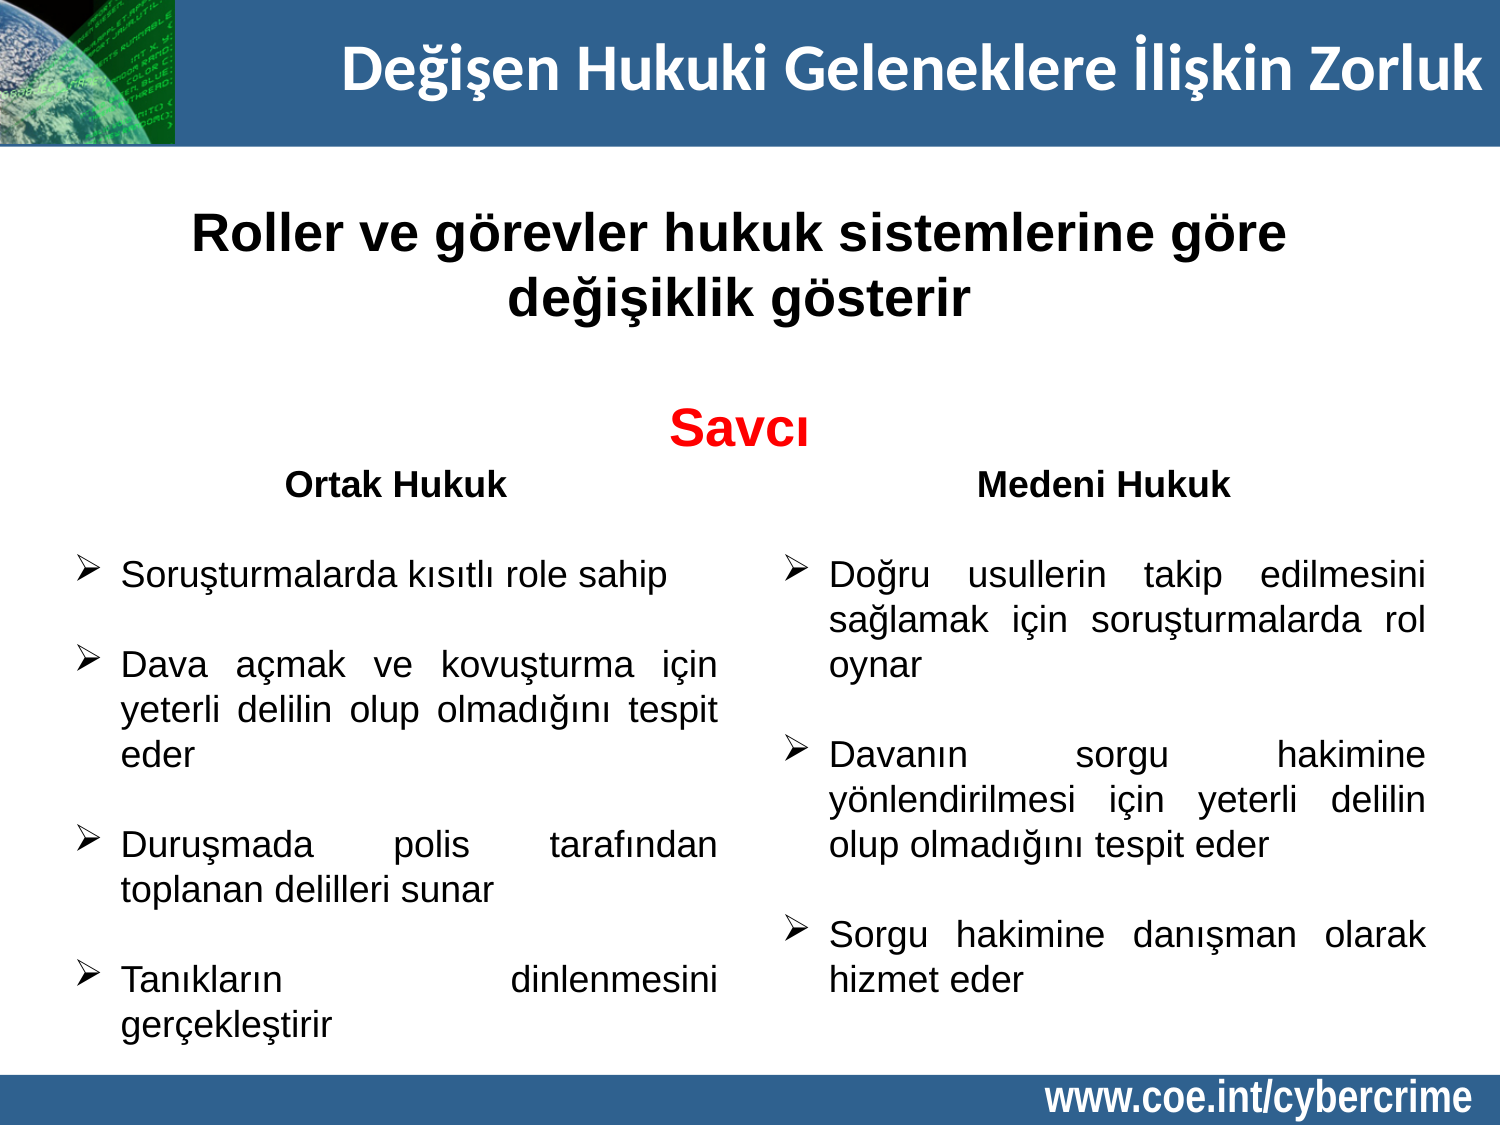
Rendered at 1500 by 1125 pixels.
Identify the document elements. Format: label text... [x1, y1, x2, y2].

text_box www.coe.int/cybercrime [1030, 1059, 1500, 1125]
text_box Medeni Hukuk Doğru usullerin takip edilmesini sağlamak için soruşturmalarda rol oynar Davanın sorgu hakimine yönlendirilmesi için yeterli delilin olup olmadığını tespit eder Sorgu hakimine danışman olarak hizmet eder [767, 452, 1441, 1008]
text_box Değişen Hukuki Geleneklere İlişkin Zorluk [177, 0, 1500, 149]
text_box [0, 1073, 1030, 1125]
picture [0, 0, 175, 144]
text_box Roller ve görevler hukuk sistemlerine göre değişiklik gösterir Savcı [100, 190, 1380, 465]
text_box Ortak Hukuk Soruşturmalarda kısıtlı role sahip Dava açmak ve kovuşturma için yeterli delilin olup olmadığını tespit eder Duruşmada polis tarafından toplanan delilleri sunar Tanıkların dinlenmesini gerçekleştirir [58, 452, 733, 1053]
